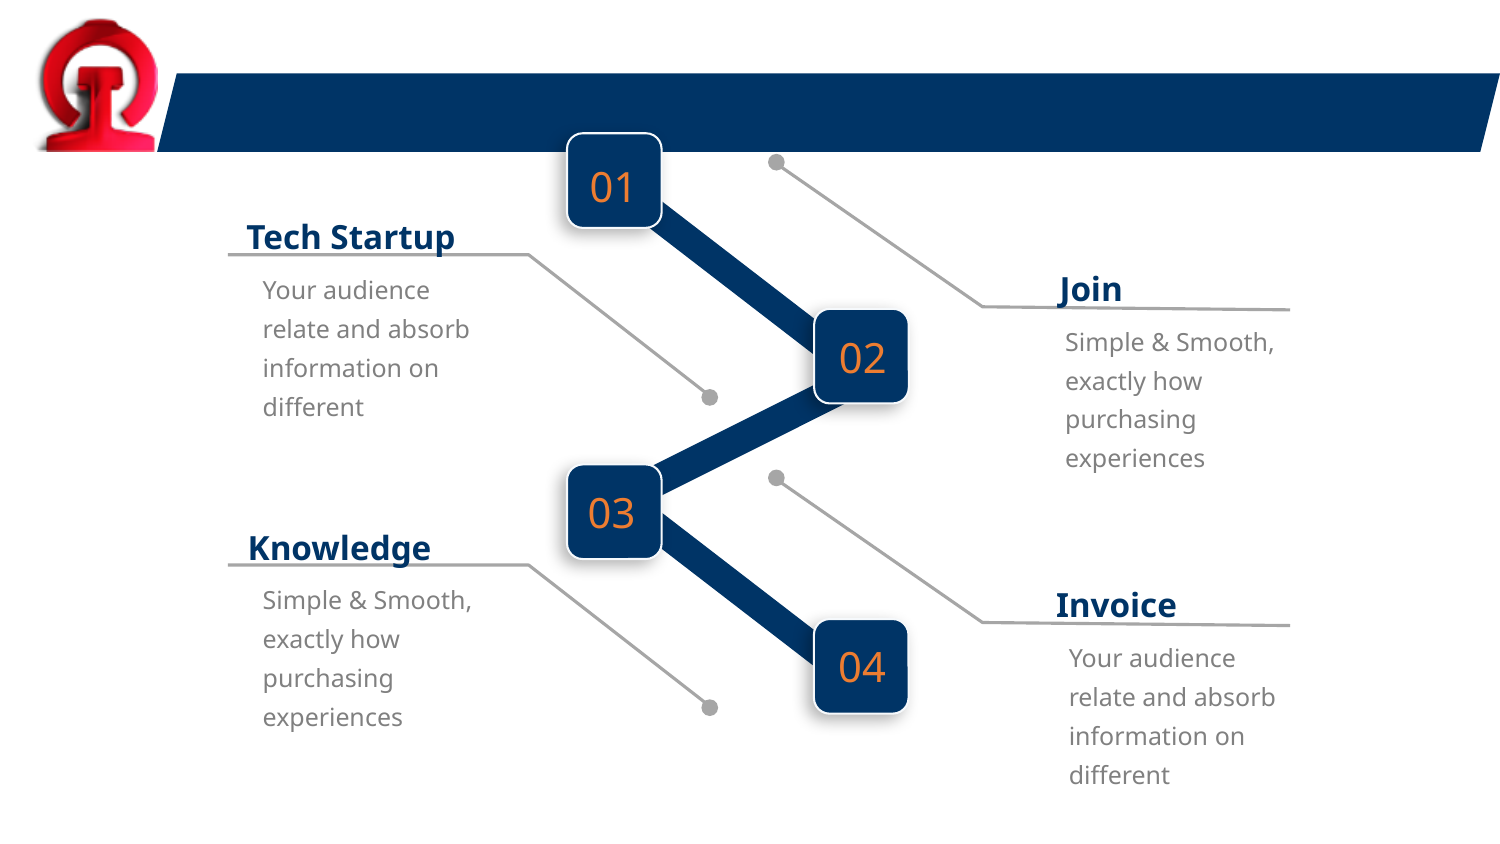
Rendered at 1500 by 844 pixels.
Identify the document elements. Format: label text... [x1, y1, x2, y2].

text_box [566, 133, 662, 228]
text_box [227, 565, 719, 717]
text_box [147, 43, 650, 92]
text_box Your audience relate and absorb information on different [247, 406, 497, 429]
text_box [655, 393, 817, 493]
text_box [227, 254, 719, 406]
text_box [767, 469, 1291, 626]
text_box [665, 516, 803, 654]
text_box Knowledge [232, 519, 447, 565]
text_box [813, 626, 909, 714]
text_box Simple & Smooth, exactly how purchasing experiences [1050, 309, 1299, 481]
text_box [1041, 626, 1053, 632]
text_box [767, 153, 1291, 310]
text_box Simple & Smooth, exactly how purchasing experiences [247, 717, 497, 739]
text_box Your audience relate and absorb information on different [1053, 625, 1302, 797]
text_box Tech Startup [231, 209, 471, 254]
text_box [814, 310, 909, 404]
text_box [658, 205, 806, 342]
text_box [566, 464, 662, 560]
picture [31, 16, 158, 152]
